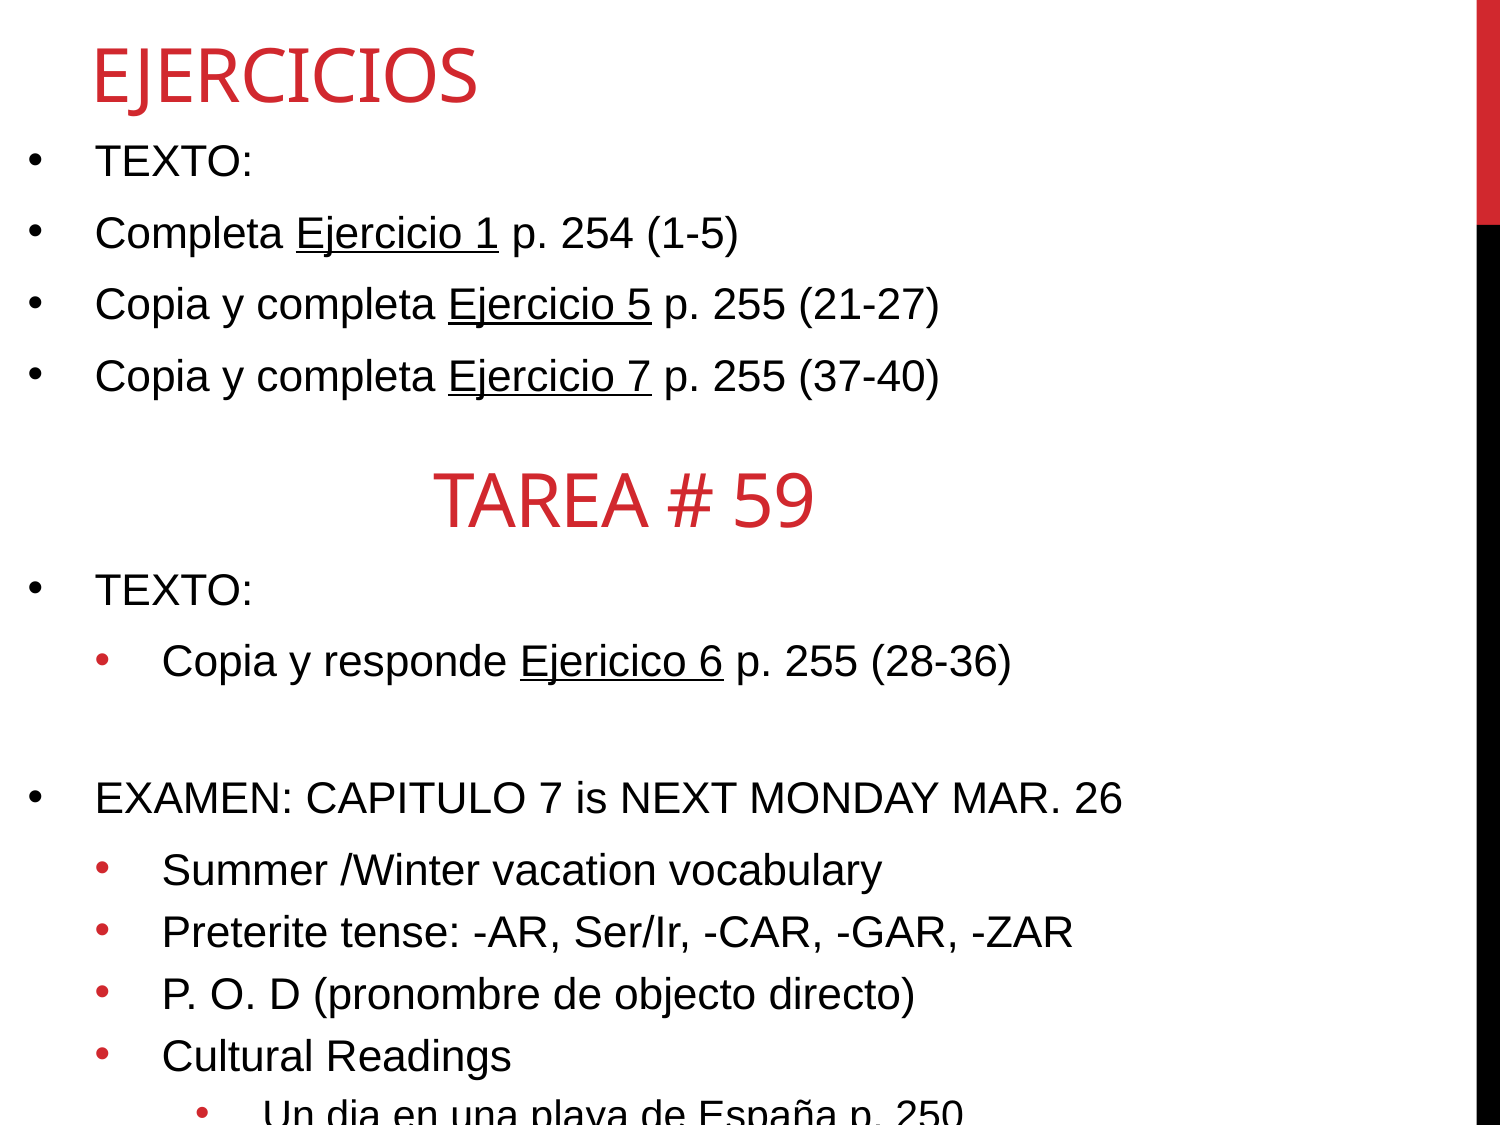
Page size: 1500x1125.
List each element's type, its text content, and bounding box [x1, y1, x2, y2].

list TEXTO: Completa Ejercicio 1 p. 254 (1-5) Copia y completa Ejercicio 5 p. 255 (21-27) Copia y completa Ejercicio 7 p. 255 (37-40) TEXTO: Copia y responde Ejericico 6 p. 255 (28-36) EXAMEN: CAPITULO 7 is NEXT MONDAY MAR. 26 Summer /Winter vacation vocabulary Preterite tense: -AR, Ser/Ir, -CAR, -GAR, -ZAR P. O. D (pronombre de objecto directo) Cultural Readings Un dia en una playa de España p. 250 [12, 125, 1475, 1125]
title Ejercicios [75, 0, 1025, 125]
text_box Tarea # 59 [150, 424, 1100, 550]
